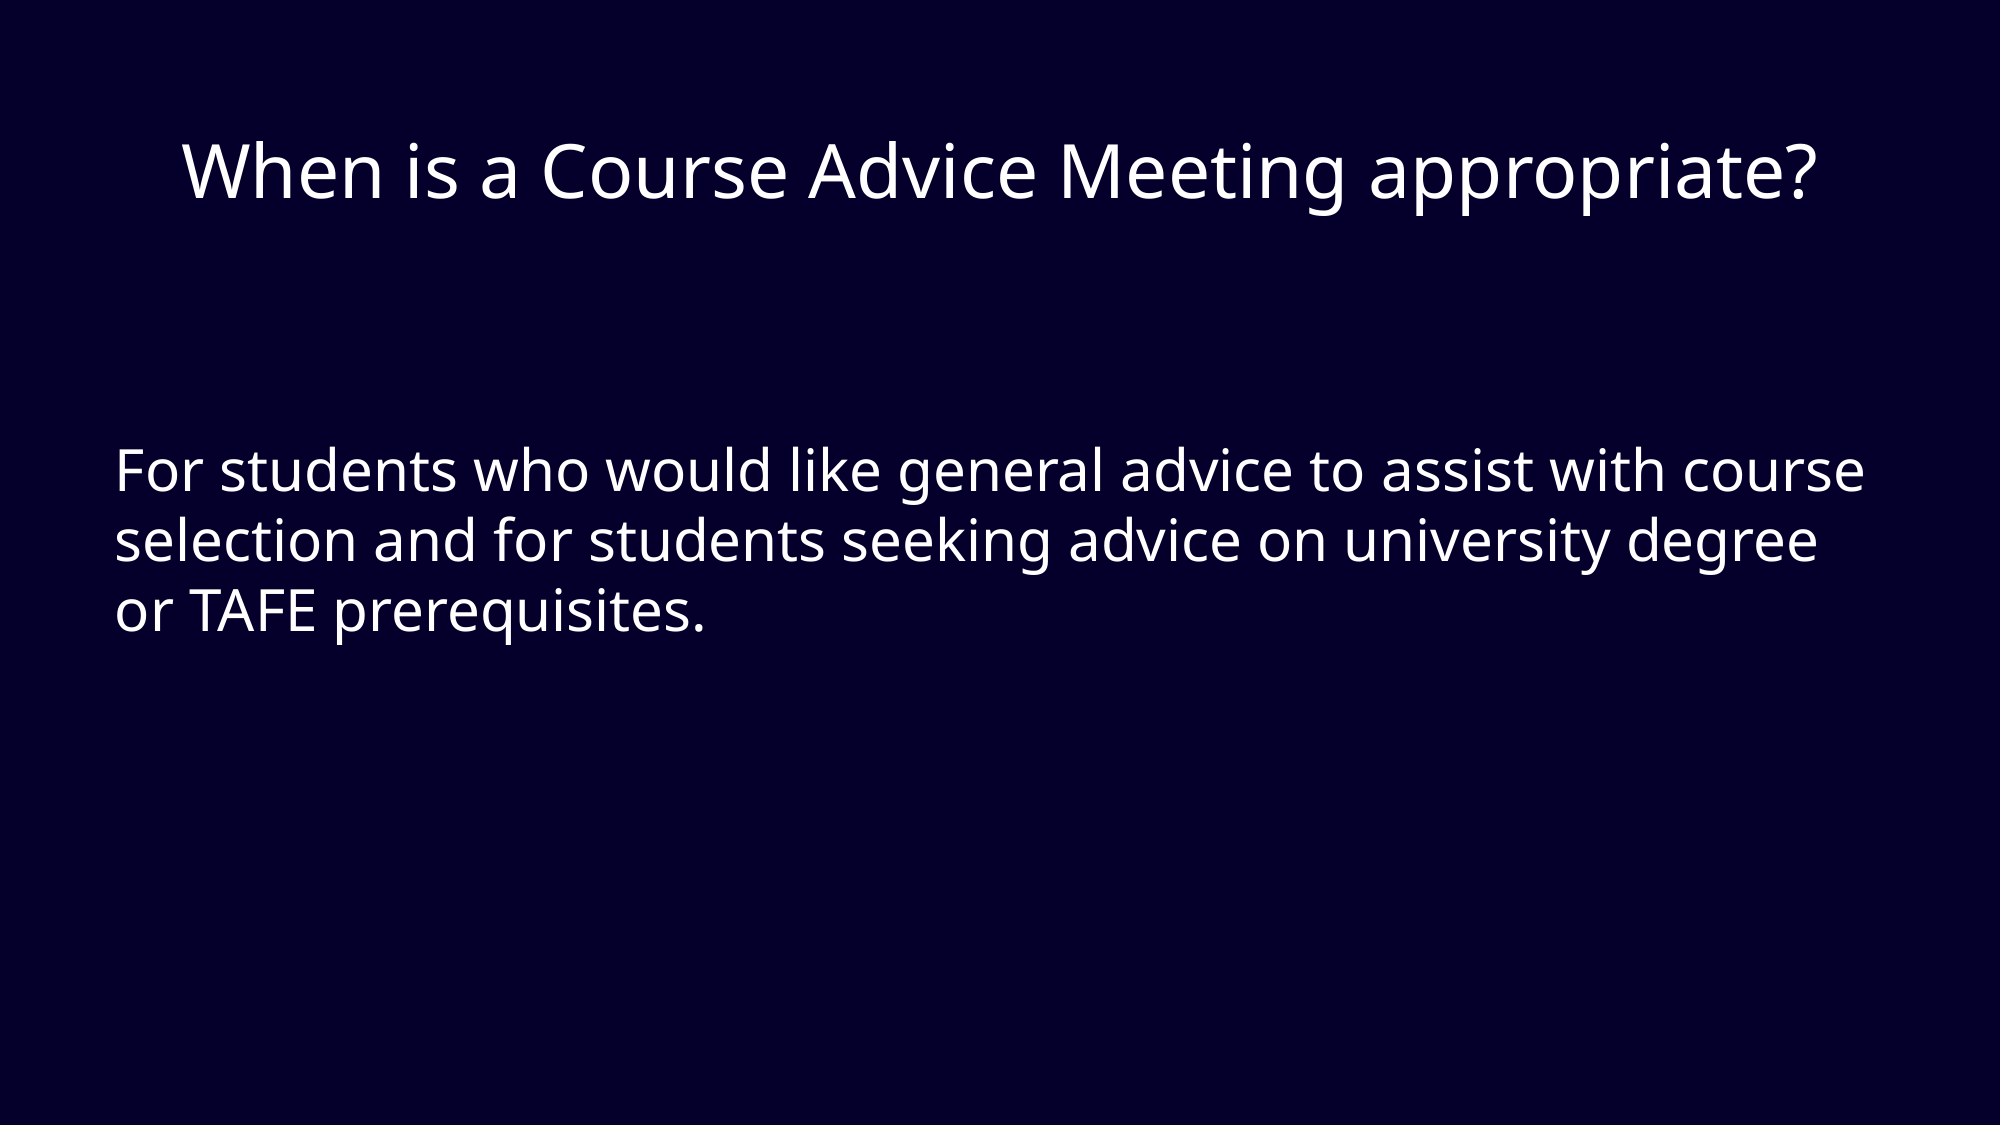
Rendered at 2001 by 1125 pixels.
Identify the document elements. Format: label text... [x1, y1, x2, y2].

list For students who would like general advice to assist with course selection and for students seeking advice on university degree or TAFE prerequisites. [99, 262, 1900, 1005]
title When is a Course Advice Meeting appropriate? [99, 75, 1900, 262]
